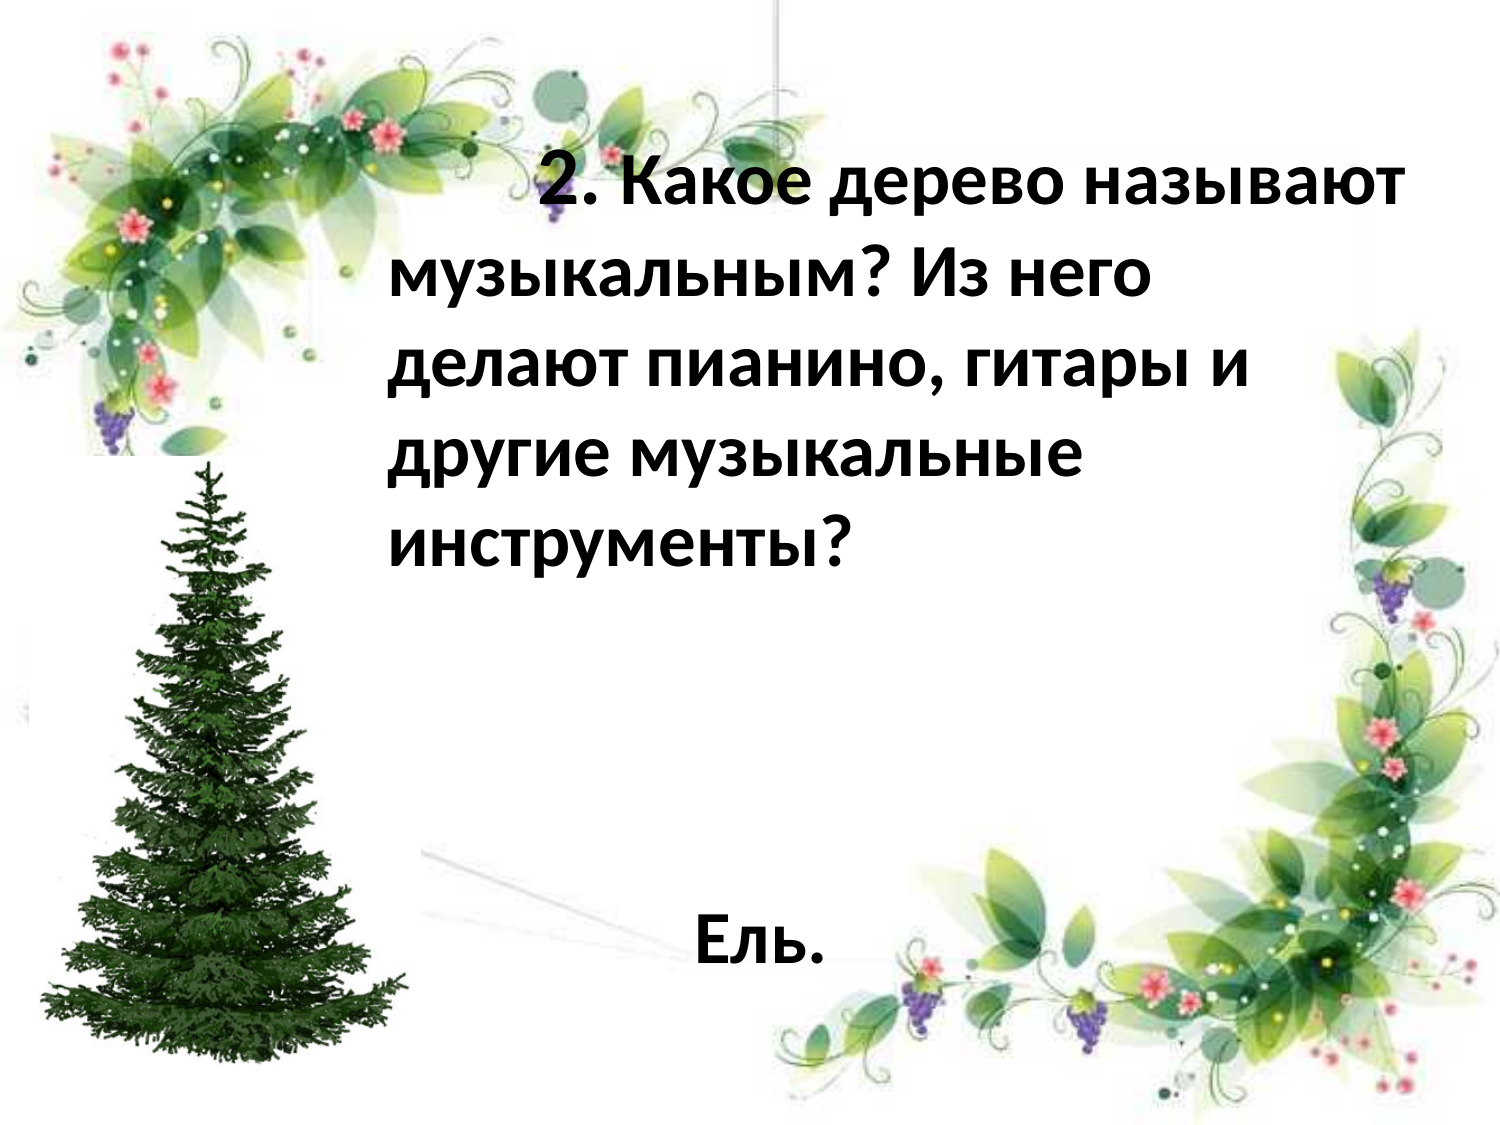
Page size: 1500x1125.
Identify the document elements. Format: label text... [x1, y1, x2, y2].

list 2. Какое дерево называют музыкальным? Из него делают пианино, гитары и другие музыкальные инструменты? [371, 113, 1426, 1036]
text_box Ель. [679, 881, 843, 987]
picture [0, 0, 1500, 1125]
